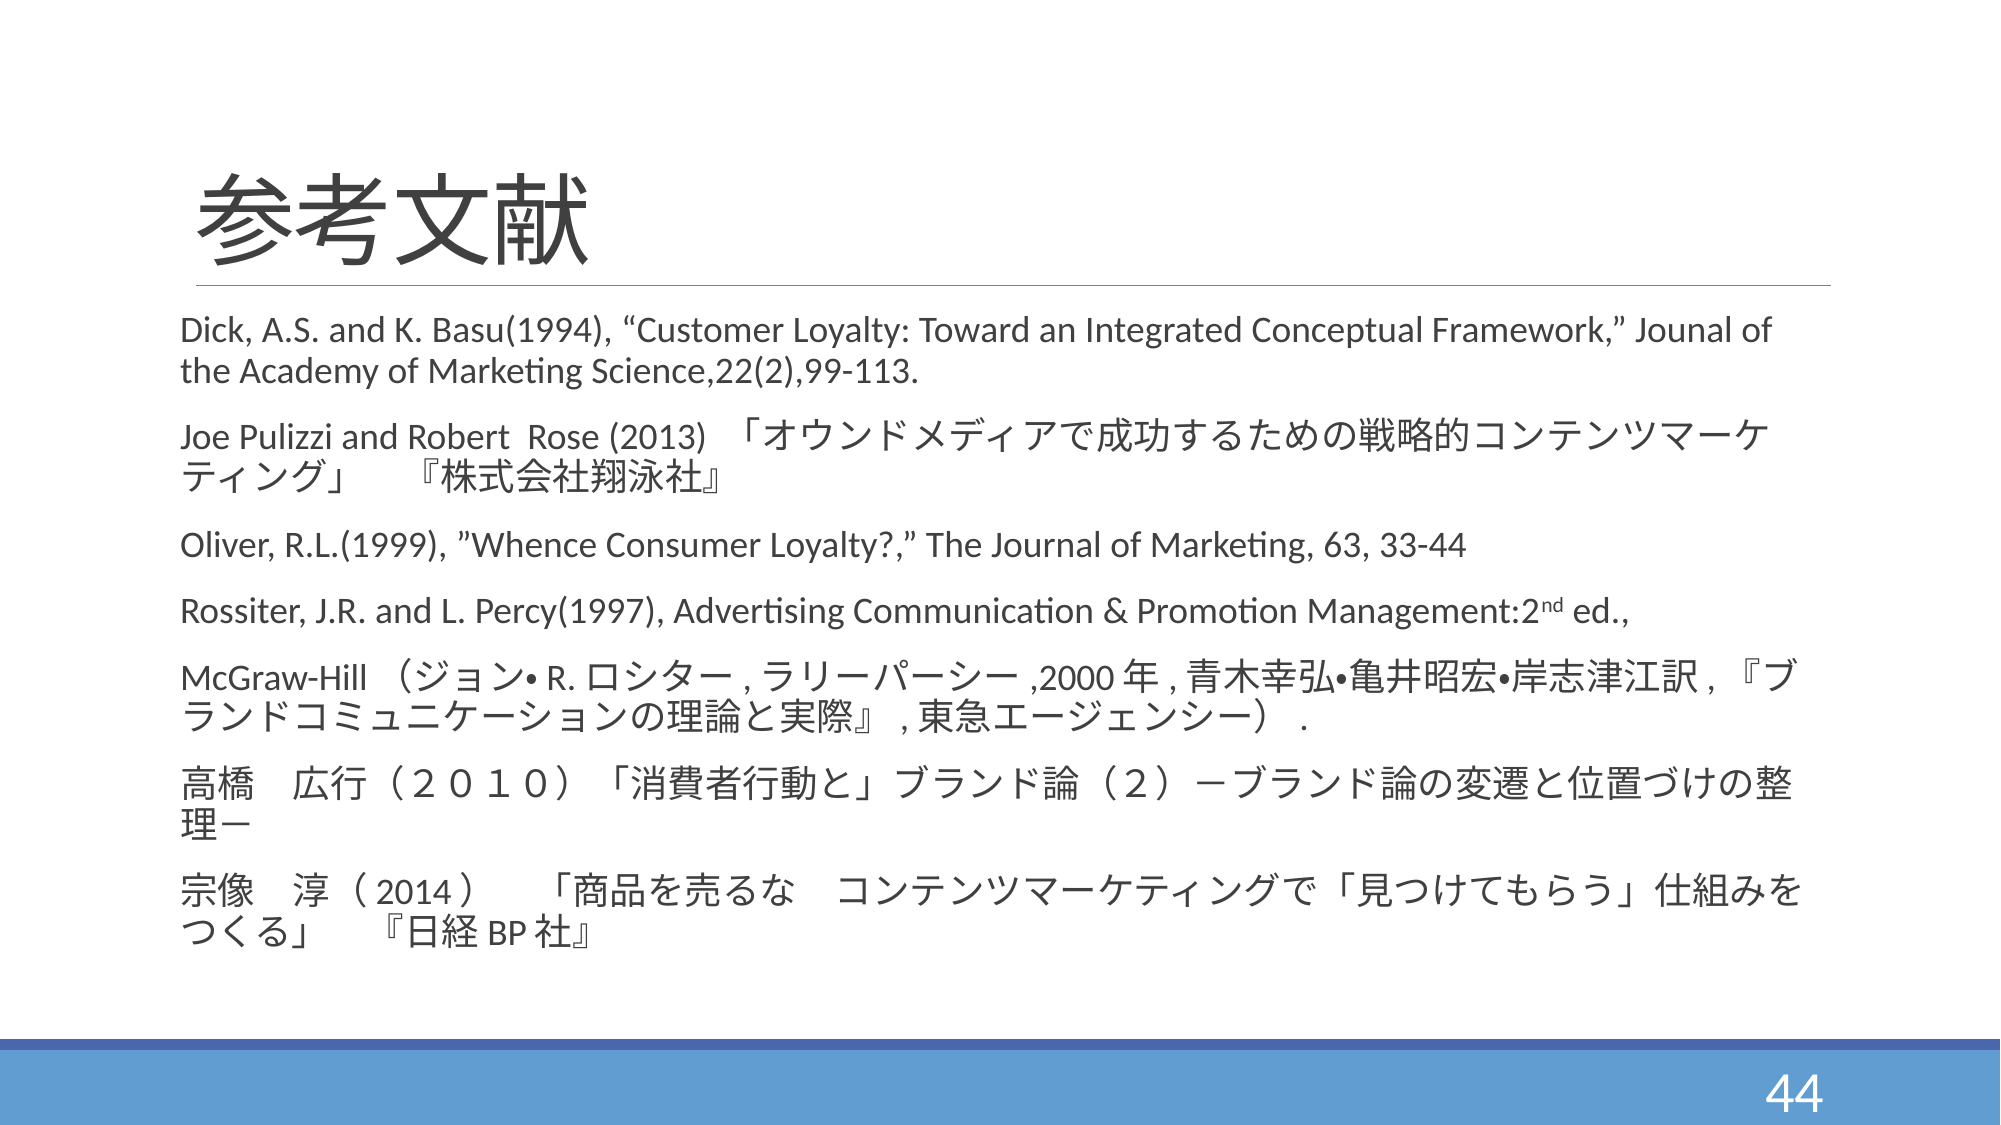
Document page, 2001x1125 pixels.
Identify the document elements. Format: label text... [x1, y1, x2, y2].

list Dick, A.S. and K. Basu(1994), “Customer Loyalty: Toward an Integrated Conceptual Framework,” Jounal of the Academy of Marketing Science,22(2),99-113. Joe Pulizzi and Robert Rose (2013) 「オウンドメディアで成功するための戦略的コンテンツマーケティング」 『株式会社翔泳社』 Oliver, R.L.(1999), ”Whence Consumer Loyalty?,” The Journal of Marketing, 63, 33-44 Rossiter, J.R. and L. Percy(1997), Advertising Communication & Promotion Management:2nd ed., McGraw-Hill（ジョン・R.ロシター,ラリーパーシー,2000年,青木幸弘・亀井昭宏・岸志津江訳,『ブランドコミュニケーションの理論と実際』,東急エージェンシー）. 高橋 広行（２０１０）「消費者行動と」ブランド論（２）－ブランド論の変遷と位置づけの整理－ 宗像 淳（2014） 「商品を売るな コンテンツマーケティングで「見つけてもらう」仕組みをつくる」 『日経BP社』 [180, 302, 1830, 963]
slide_number 44 [1624, 1059, 1840, 1120]
title 参考文献 [180, 47, 1830, 285]
